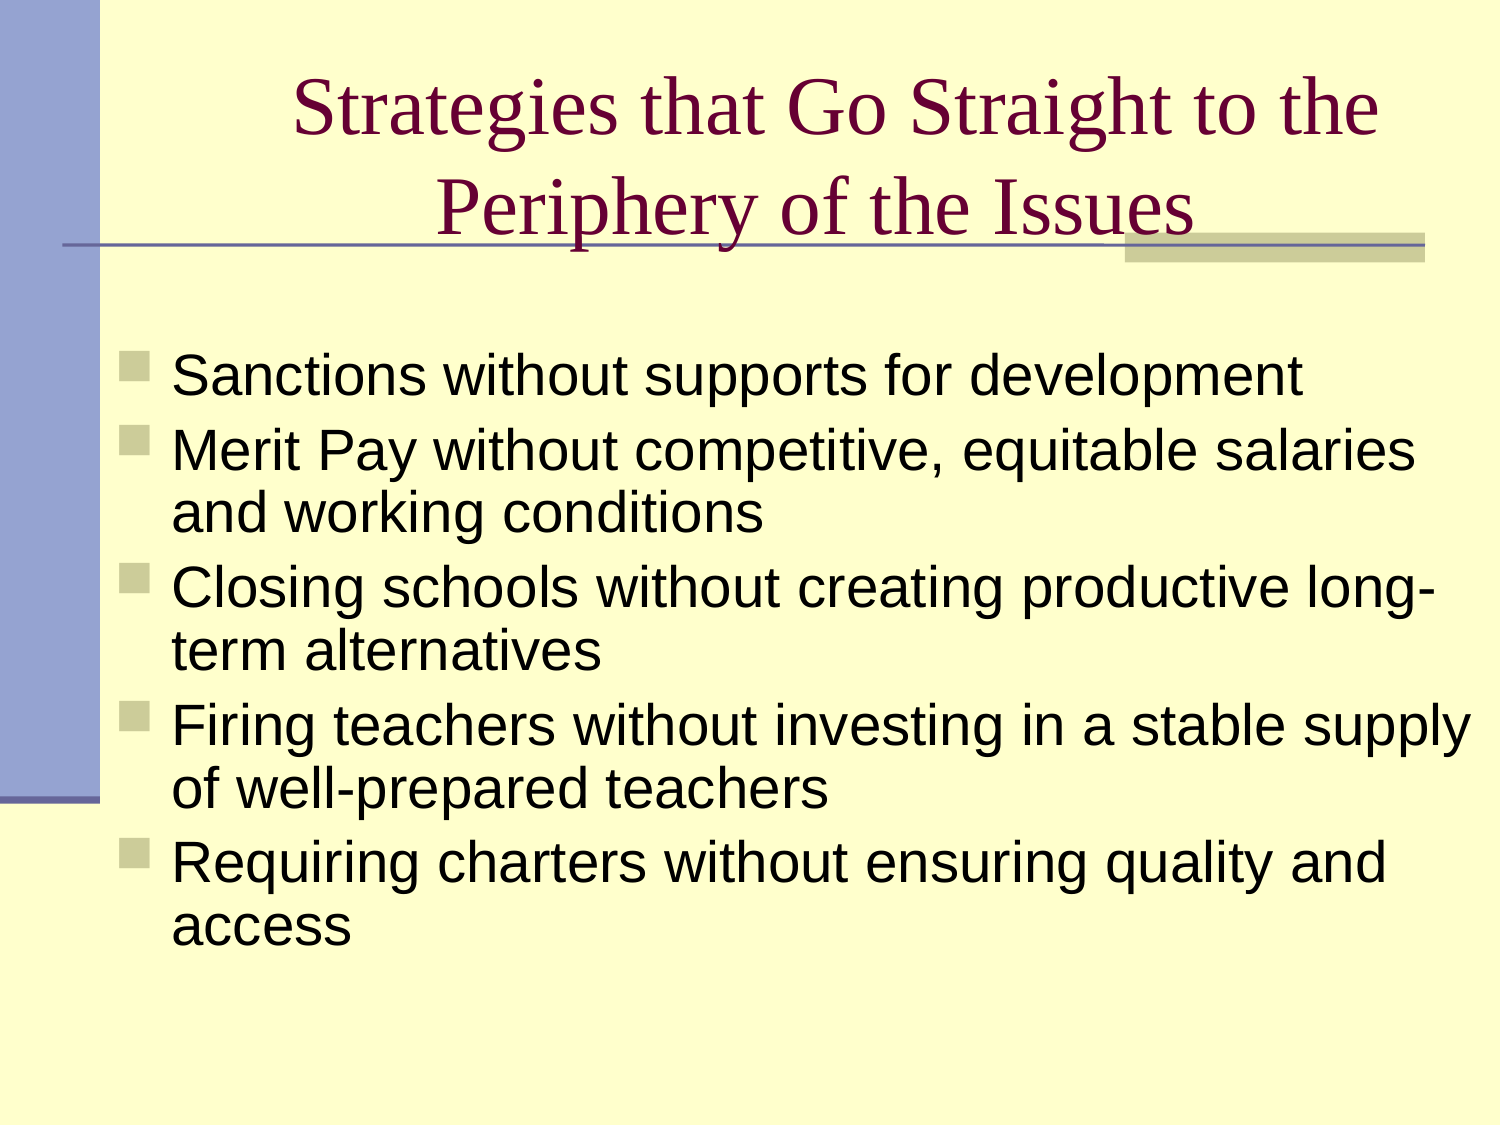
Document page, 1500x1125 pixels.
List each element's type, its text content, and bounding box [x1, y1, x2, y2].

title Strategies that Go Straight to the Periphery of the Issues [137, 35, 1496, 267]
list Sanctions without supports for development Merit Pay without competitive, equitable salaries and working conditions Closing schools without creating productive long-term alternatives Firing teachers without investing in a stable supply of well-prepared teachers Requiring charters without ensuring quality and access [99, 337, 1500, 1125]
